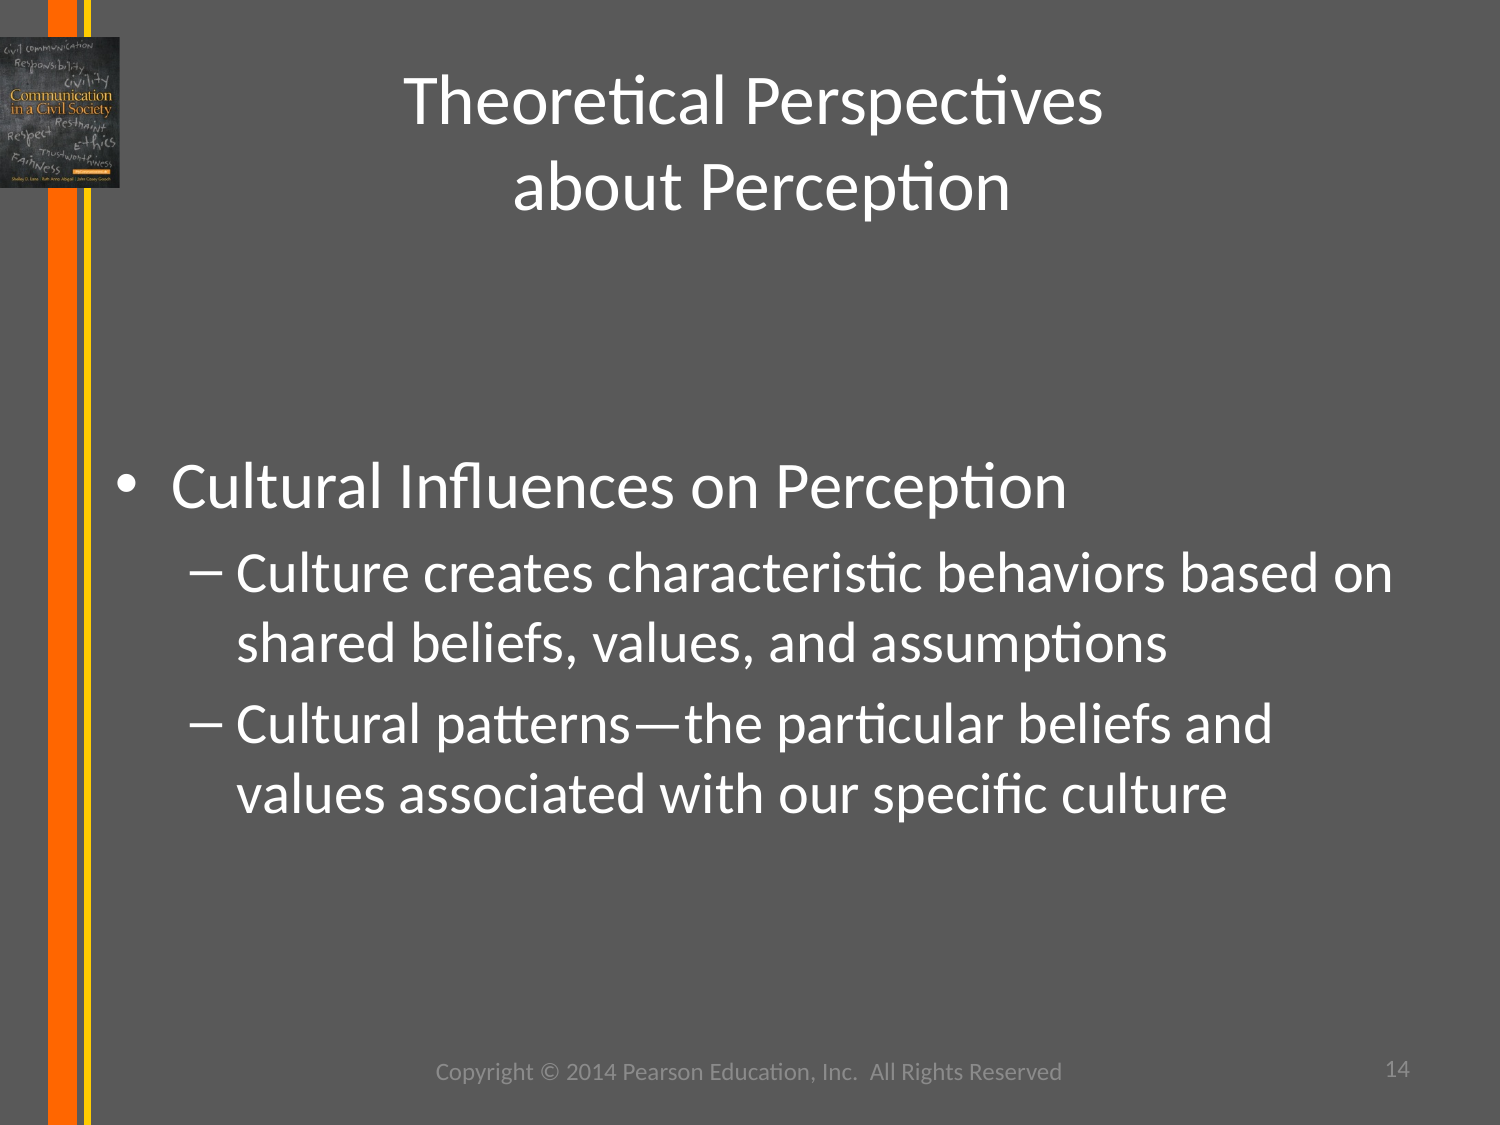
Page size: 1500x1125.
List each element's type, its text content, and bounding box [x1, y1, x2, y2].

slide_number 14 [1074, 1037, 1425, 1098]
list Cultural Influences on Perception Culture creates characteristic behaviors based on shared beliefs, values, and assumptions Cultural patterns—the particular beliefs and values associated with our specific culture [99, 262, 1426, 1006]
title Theoretical Perspectives about Perception [99, 44, 1426, 233]
footer Copyright © 2014 Pearson Education, Inc. All Rights Reserved [75, 1037, 1425, 1103]
picture [0, 37, 120, 188]
